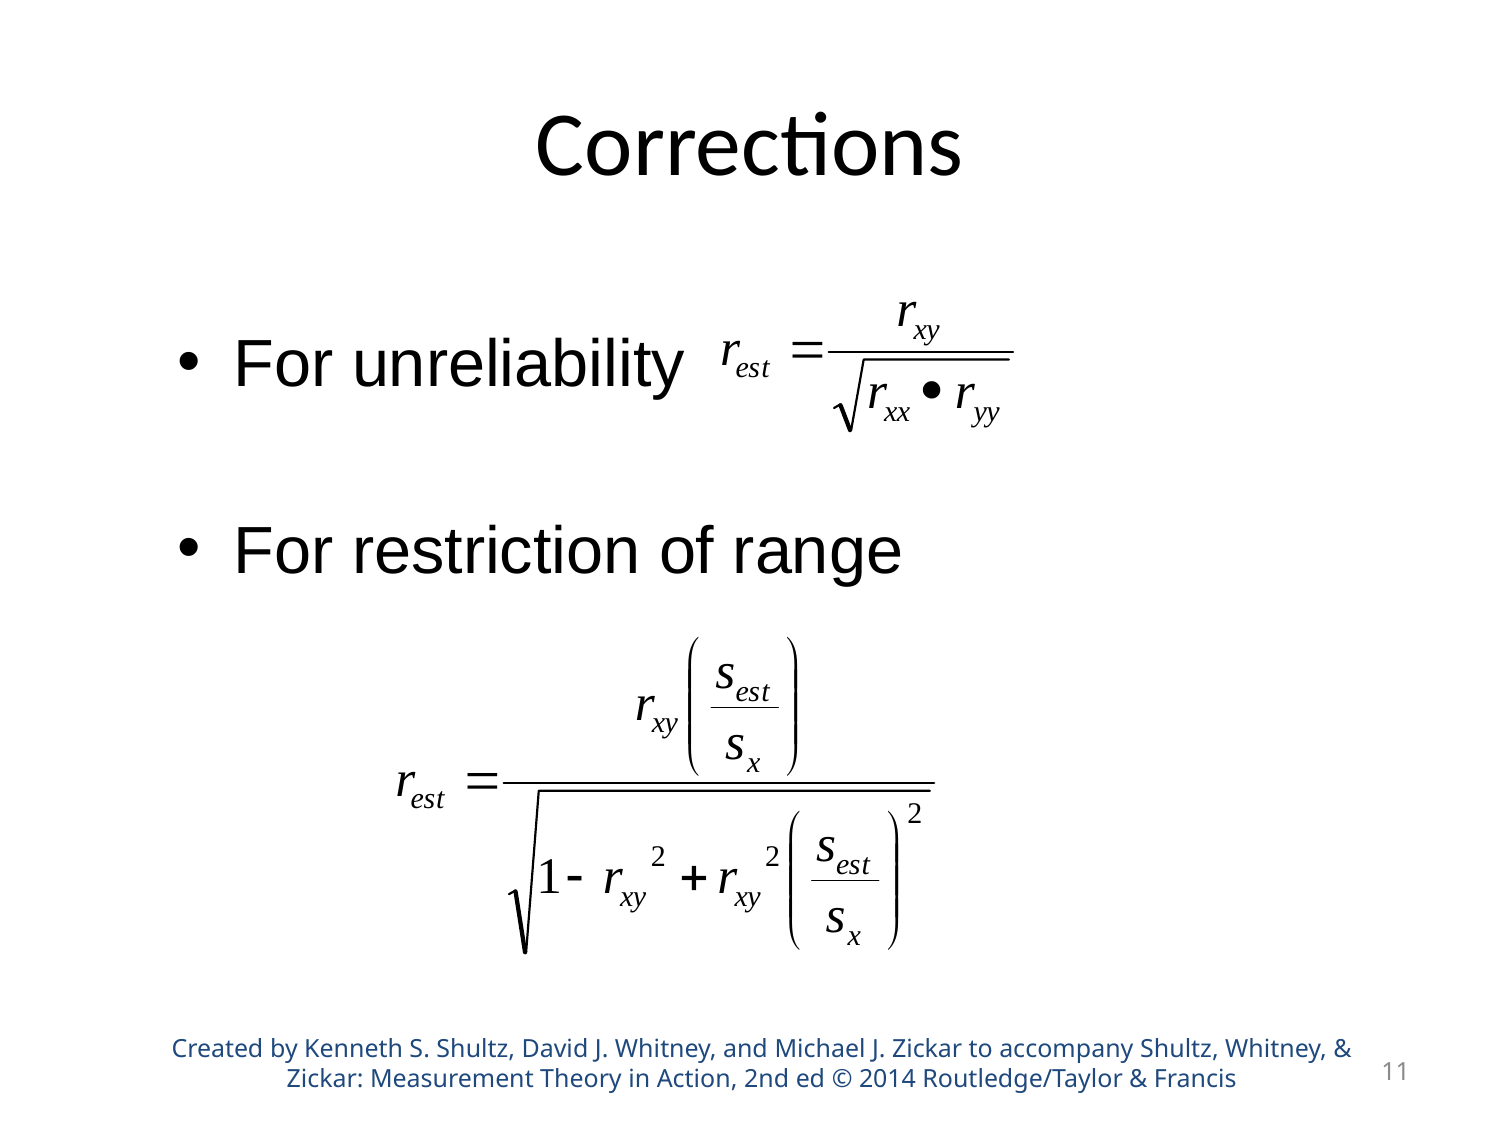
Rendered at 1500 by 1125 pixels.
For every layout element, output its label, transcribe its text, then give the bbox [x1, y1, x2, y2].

title Corrections [75, 45, 1425, 233]
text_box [387, 624, 945, 964]
list For unreliability For restriction of range [162, 312, 1438, 1063]
slide_number 11 [1074, 1042, 1425, 1103]
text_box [712, 274, 1026, 443]
footer Created by Kenneth S. Shultz, David J. Whitney, and Michael J. Zickar to accompany Shultz, Whitney, & Zickar: Measurement Theory in Action, 2nd ed © 2014 Routledge/Taylor & Francis [137, 1025, 1388, 1100]
